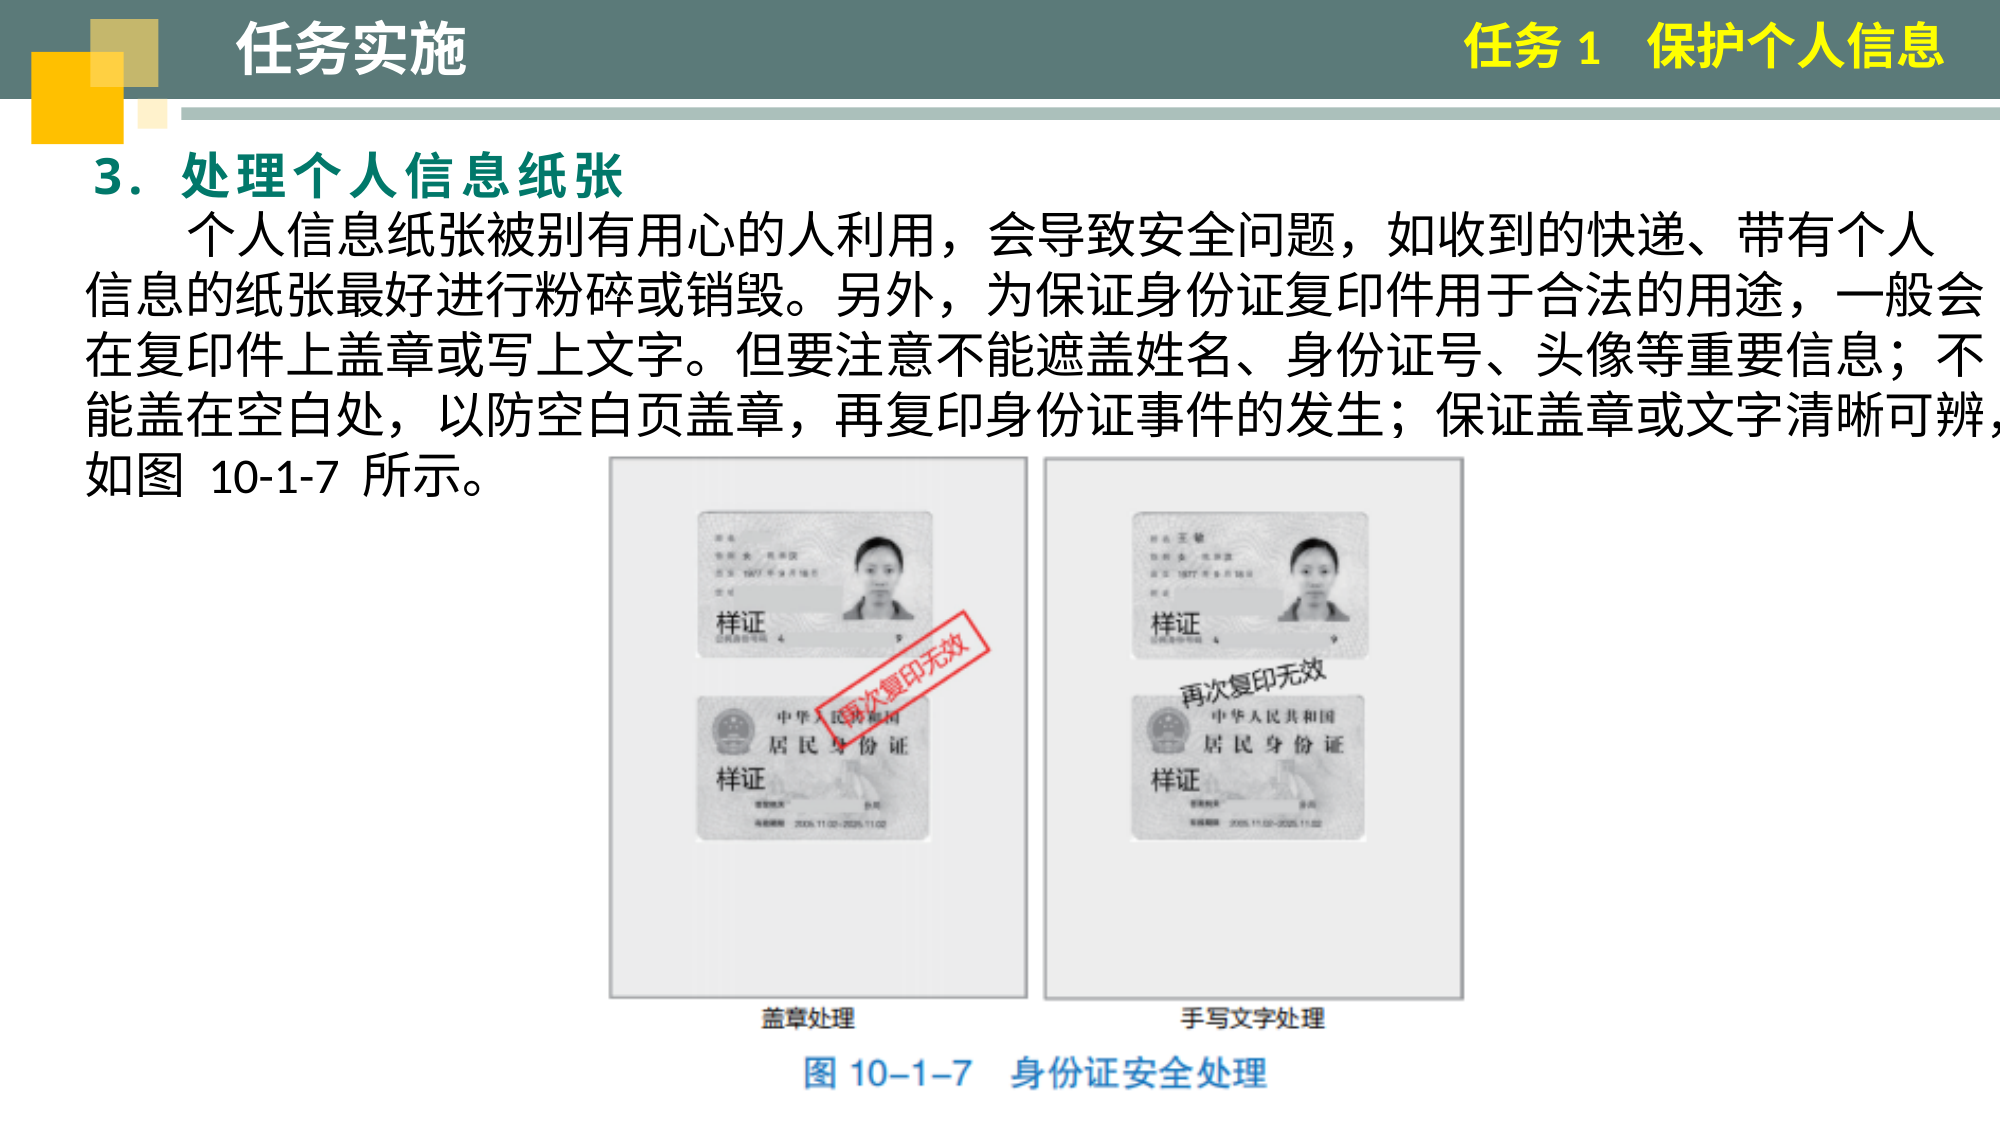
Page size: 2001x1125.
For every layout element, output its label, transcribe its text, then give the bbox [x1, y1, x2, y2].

text_box 3. 处理个人信息纸张 [78, 145, 794, 196]
text_box 个人信息纸张被别有用心的人利用，会导致安全问题，如收到的快递、带有个人信息的纸张最好进行粉碎或销毁。另外，为保证身份证复印件用于合法的用途，一般会在复印件上盖章或写上文字。但要注意不能遮盖姓名、身份证号、头像等重要信息；不能盖在空白处，以防空白页盖章，再复印身份证事件的发生；保证盖章或文字清晰可辨，如图 10-1-7 所示。 [70, 196, 2000, 512]
picture [586, 438, 1488, 1118]
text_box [0, 0, 2000, 145]
